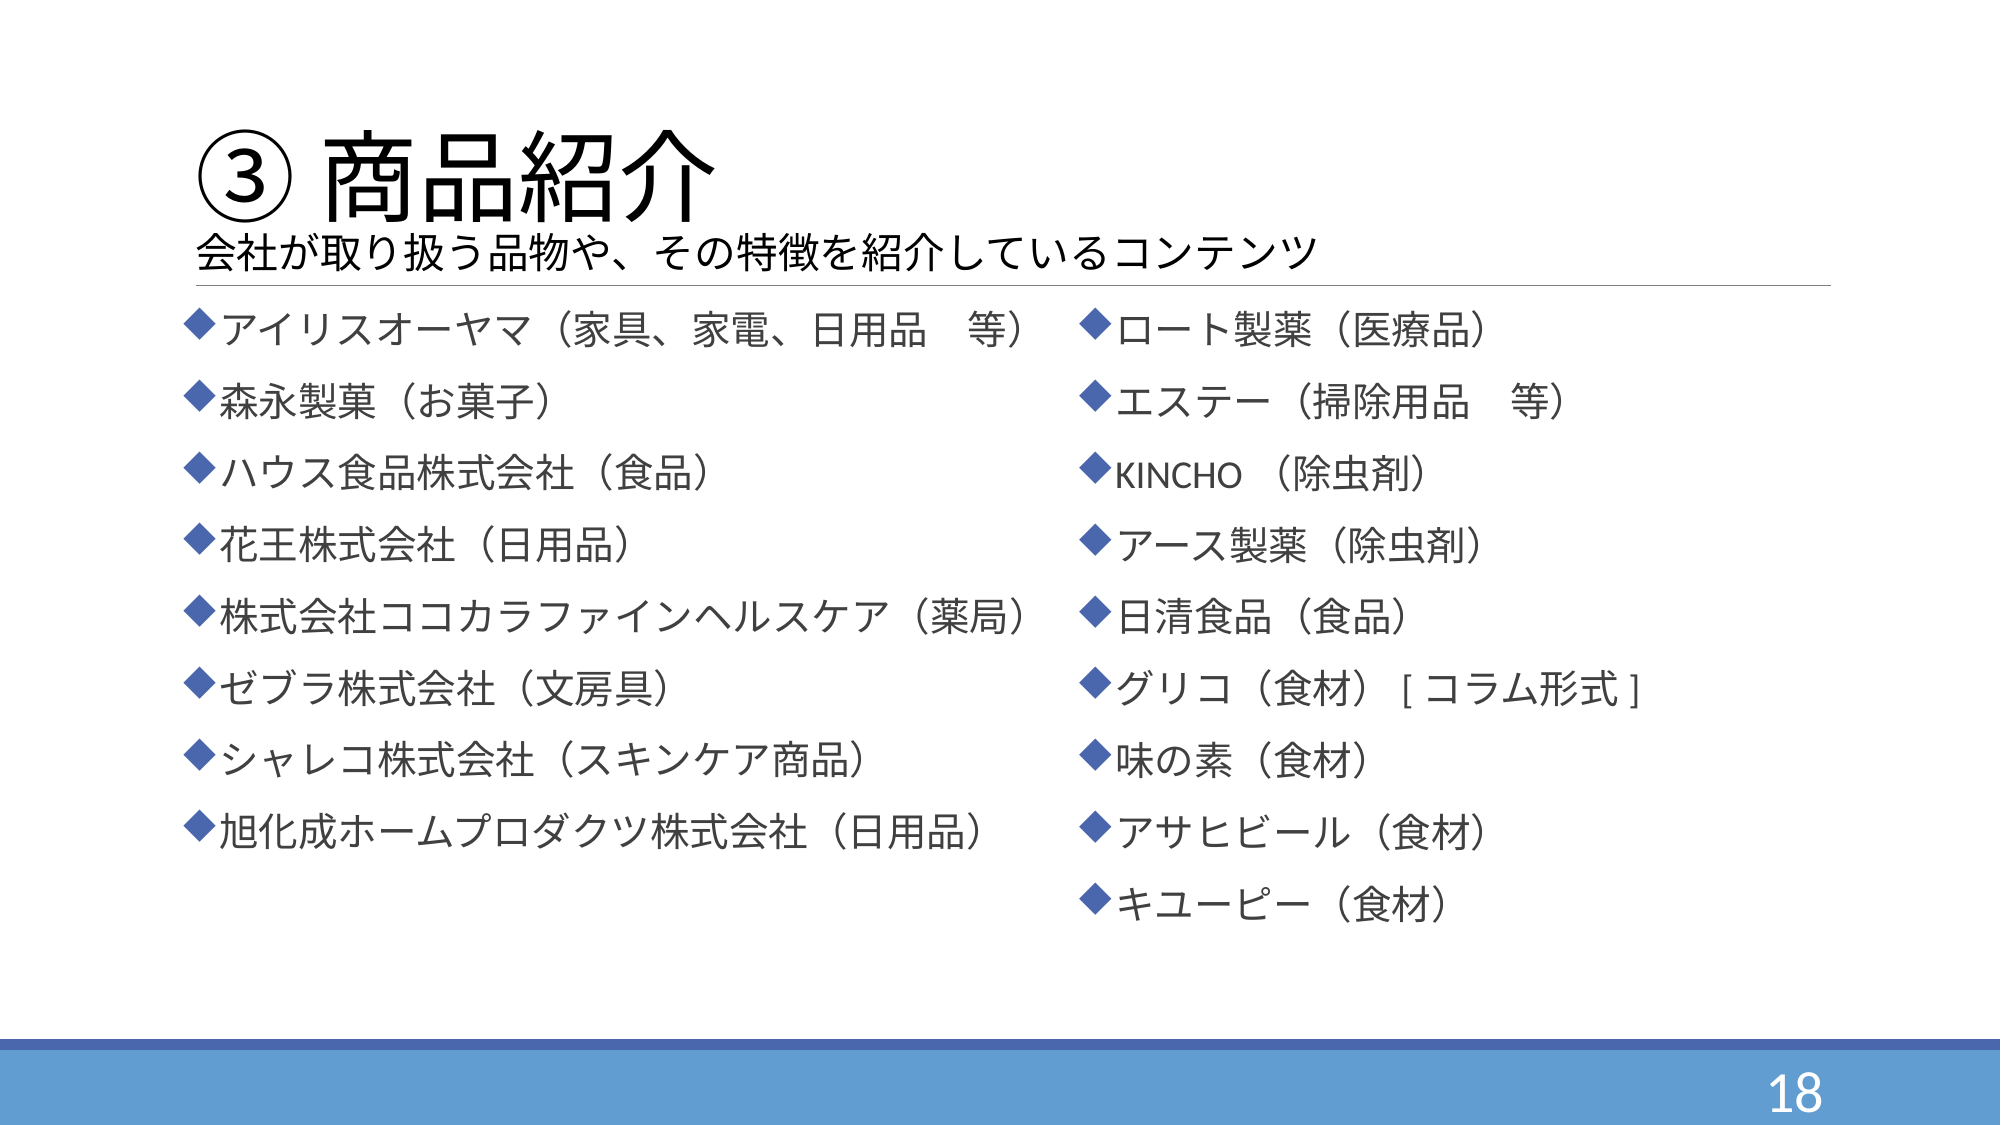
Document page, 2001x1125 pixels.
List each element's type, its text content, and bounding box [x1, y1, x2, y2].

text_box ロート製薬（医療品） エステー（掃除用品 等） KINCHO（除虫剤） アース製薬（除虫剤） 日清食品（食品） グリコ（食材）[コラム形式] 味の素（食材） アサヒビール（食材） キユーピー（食材） [1061, 302, 1656, 936]
list アイリスオーヤマ（家具、家電、日用品 等） 森永製菓（お菓子） ハウス食品株式会社（食品） 花王株式会社（日用品） 株式会社ココカラファインヘルスケア（薬局） ゼブラ株式会社（文房具） シャレコ株式会社（スキンケア商品） 旭化成ホームプロダクツ株式会社（日用品） [180, 302, 1830, 1113]
slide_number 18 [1624, 1059, 1840, 1120]
title ③商品紹介 会社が取り扱う品物や、その特徴を紹介しているコンテンツ [180, 47, 1830, 285]
